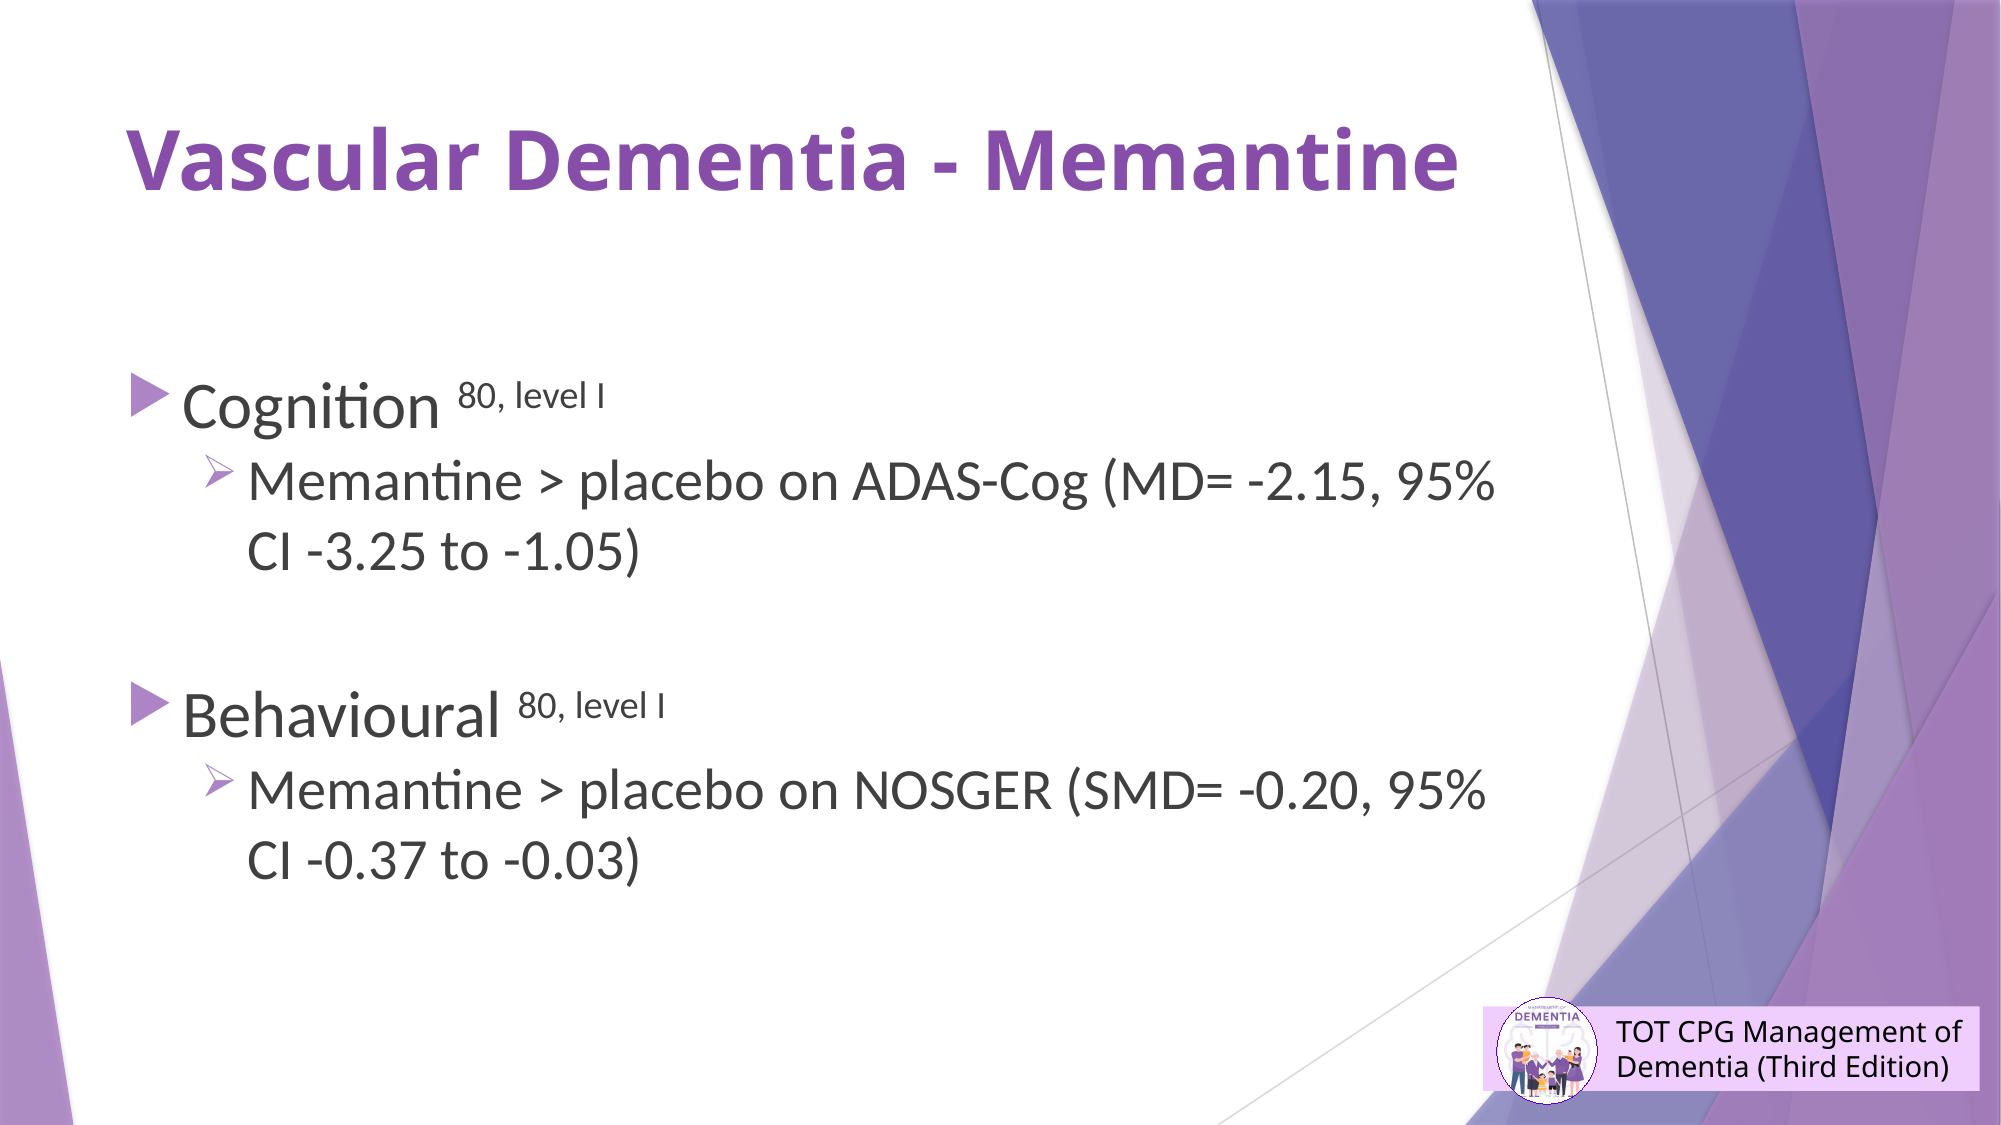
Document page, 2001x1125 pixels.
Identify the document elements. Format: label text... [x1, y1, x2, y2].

list Cognition 80, level I Memantine > placebo on ADAS-Cog (MD= -2.15, 95% CI -3.25 to -1.05) Behavioural 80, level I Memantine > placebo on NOSGER (SMD= -0.20, 95% CI -0.37 to -0.03) [111, 354, 1522, 992]
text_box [1482, 996, 1981, 1105]
title Vascular Dementia - Memantine [111, 99, 1522, 317]
